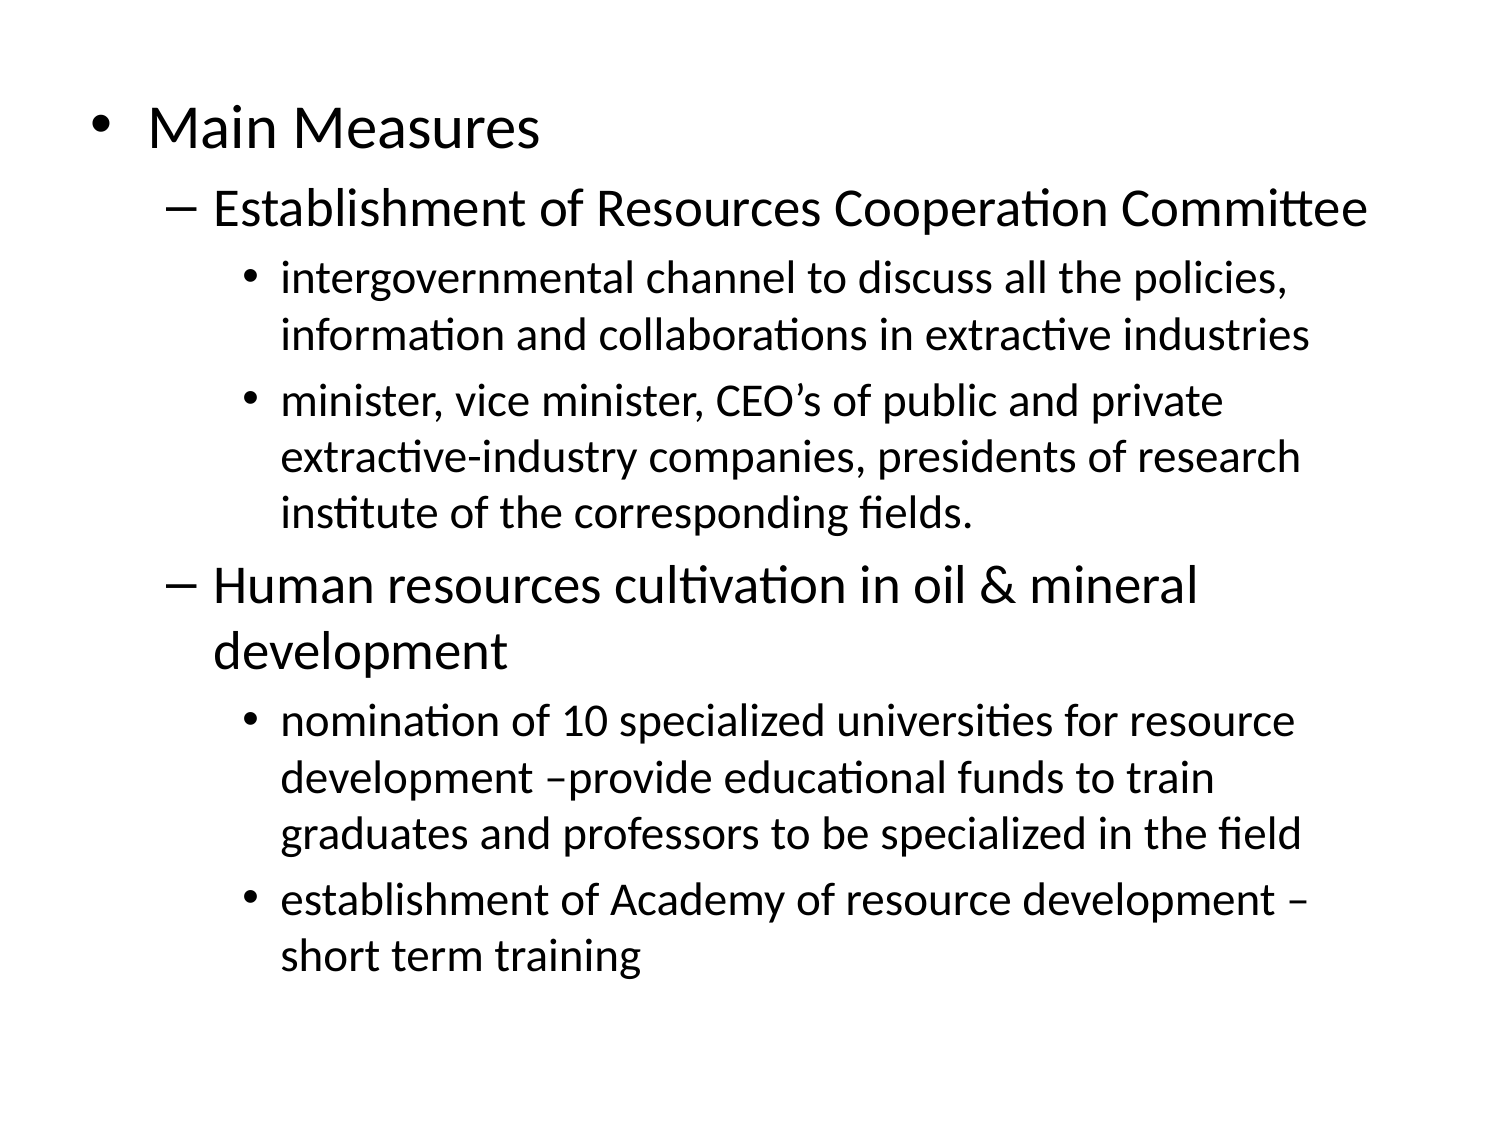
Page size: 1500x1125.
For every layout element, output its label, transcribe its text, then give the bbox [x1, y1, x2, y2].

list Main Measures Establishment of Resources Cooperation Committee intergovernmental channel to discuss all the policies, information and collaborations in extractive industries minister, vice minister, CEO’s of public and private extractive-industry companies, presidents of research institute of the corresponding fields. Human resources cultivation in oil & mineral development nomination of 10 specialized universities for resource development –provide educational funds to train graduates and professors to be specialized in the field establishment of Academy of resource development –short term training [75, 78, 1425, 1005]
